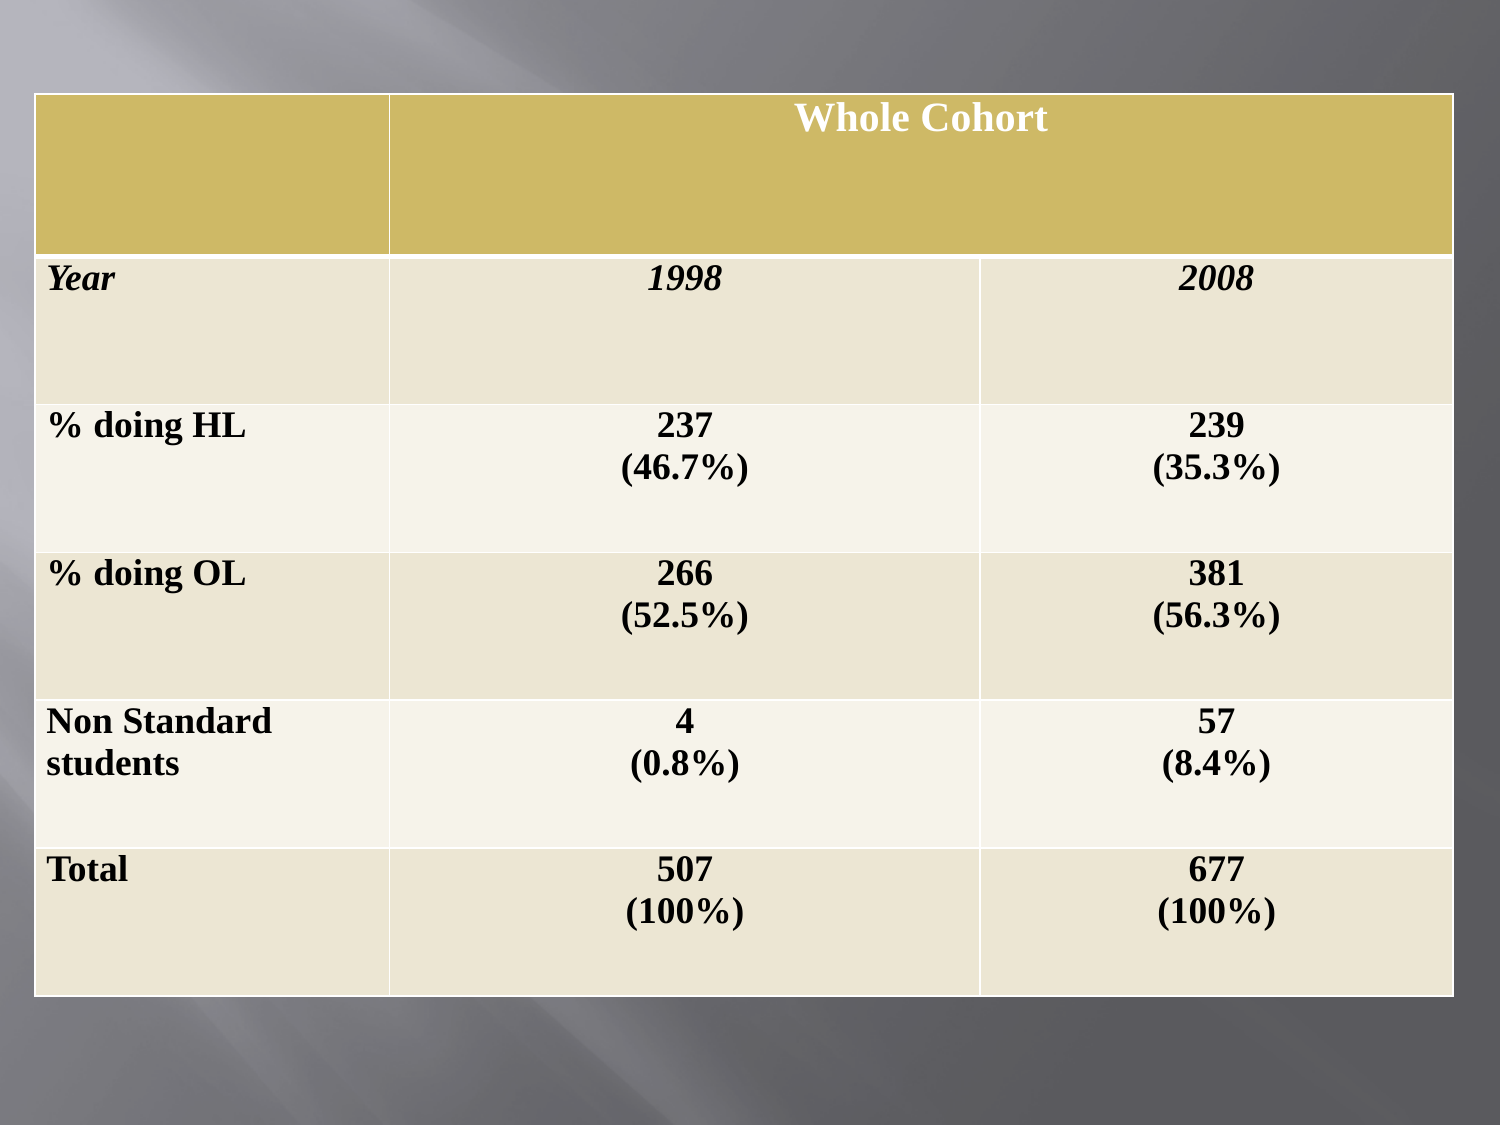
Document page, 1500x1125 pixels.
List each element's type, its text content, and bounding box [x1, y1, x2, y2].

table_cell 2008 [981, 259, 1452, 404]
table_cell % doing OL [36, 553, 389, 699]
table_cell % doing HL [36, 405, 389, 552]
table_cell Total [36, 849, 389, 995]
table_cell 237 (46.7%) [390, 405, 979, 552]
table_cell 57 (8.4%) [981, 701, 1452, 847]
table_cell 4 (0.8%) [390, 701, 979, 847]
table_cell Year [36, 259, 389, 404]
table_cell 507 (100%) [390, 849, 979, 995]
table_header Whole Cohort [390, 95, 1452, 254]
table_cell 381 (56.3%) [981, 553, 1452, 699]
table_cell 239 (35.3%) [981, 405, 1452, 552]
table_cell 677 (100%) [981, 849, 1452, 995]
table_cell 1998 [390, 259, 979, 404]
table_cell 266 (52.5%) [390, 553, 979, 699]
table_cell Non Standard students [36, 701, 389, 847]
table_header [36, 95, 389, 254]
